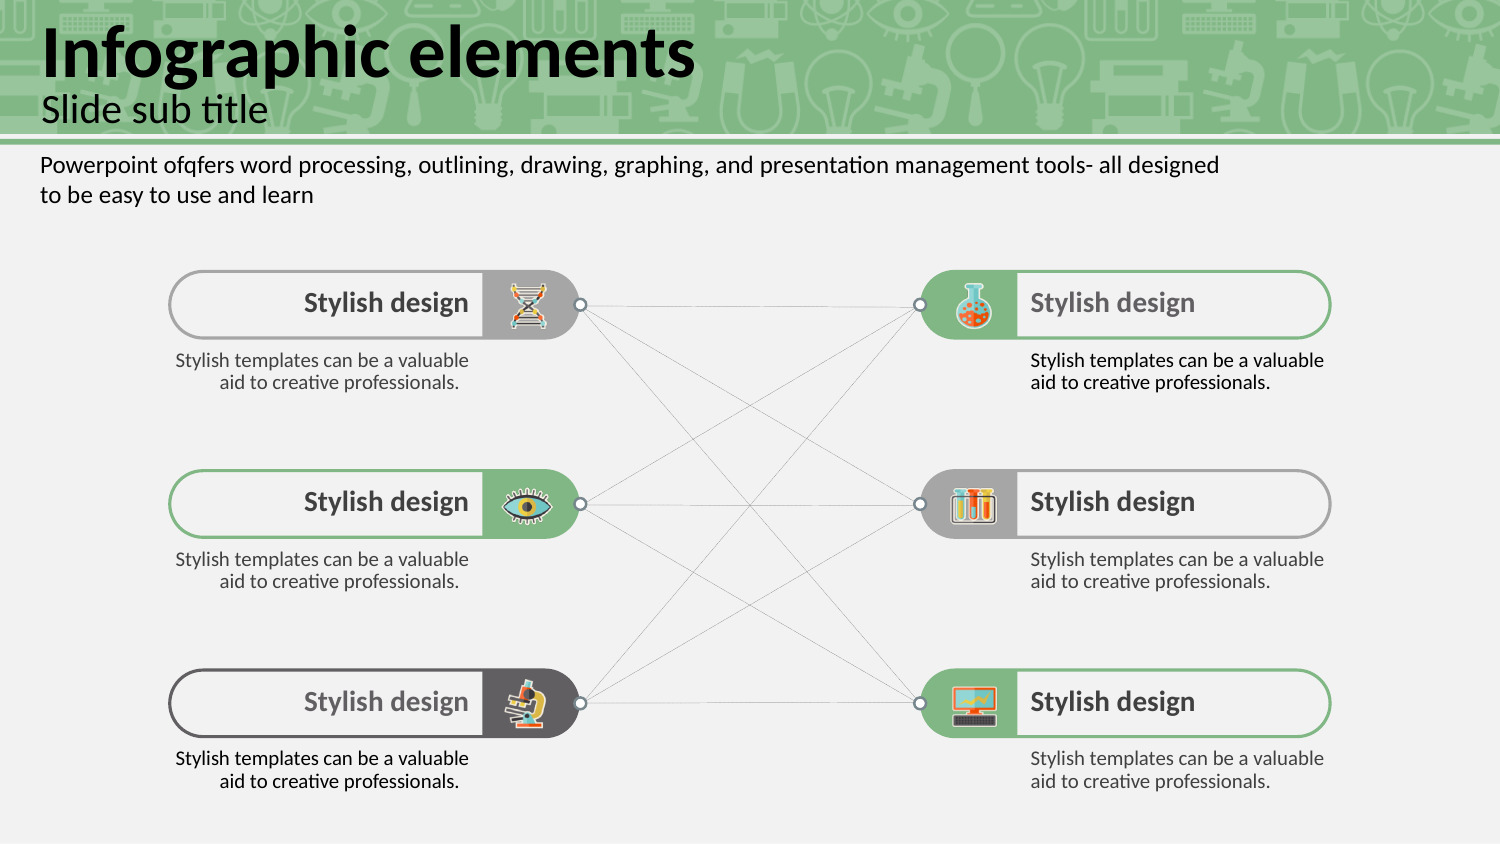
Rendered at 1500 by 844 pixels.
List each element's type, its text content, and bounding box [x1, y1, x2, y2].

picture [0, 0, 1500, 134]
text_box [913, 669, 1346, 794]
list Infographic elements [41, 19, 1365, 108]
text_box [147, 669, 587, 794]
list Slide sub title [41, 108, 1365, 146]
text_box Powerpoint ofqfers word processing, outlining, drawing, graphing, and presentation management tools- all designed to be easy to use and learn [40, 148, 1247, 209]
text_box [913, 271, 1346, 395]
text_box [913, 470, 1346, 595]
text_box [147, 271, 587, 395]
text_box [147, 470, 587, 595]
